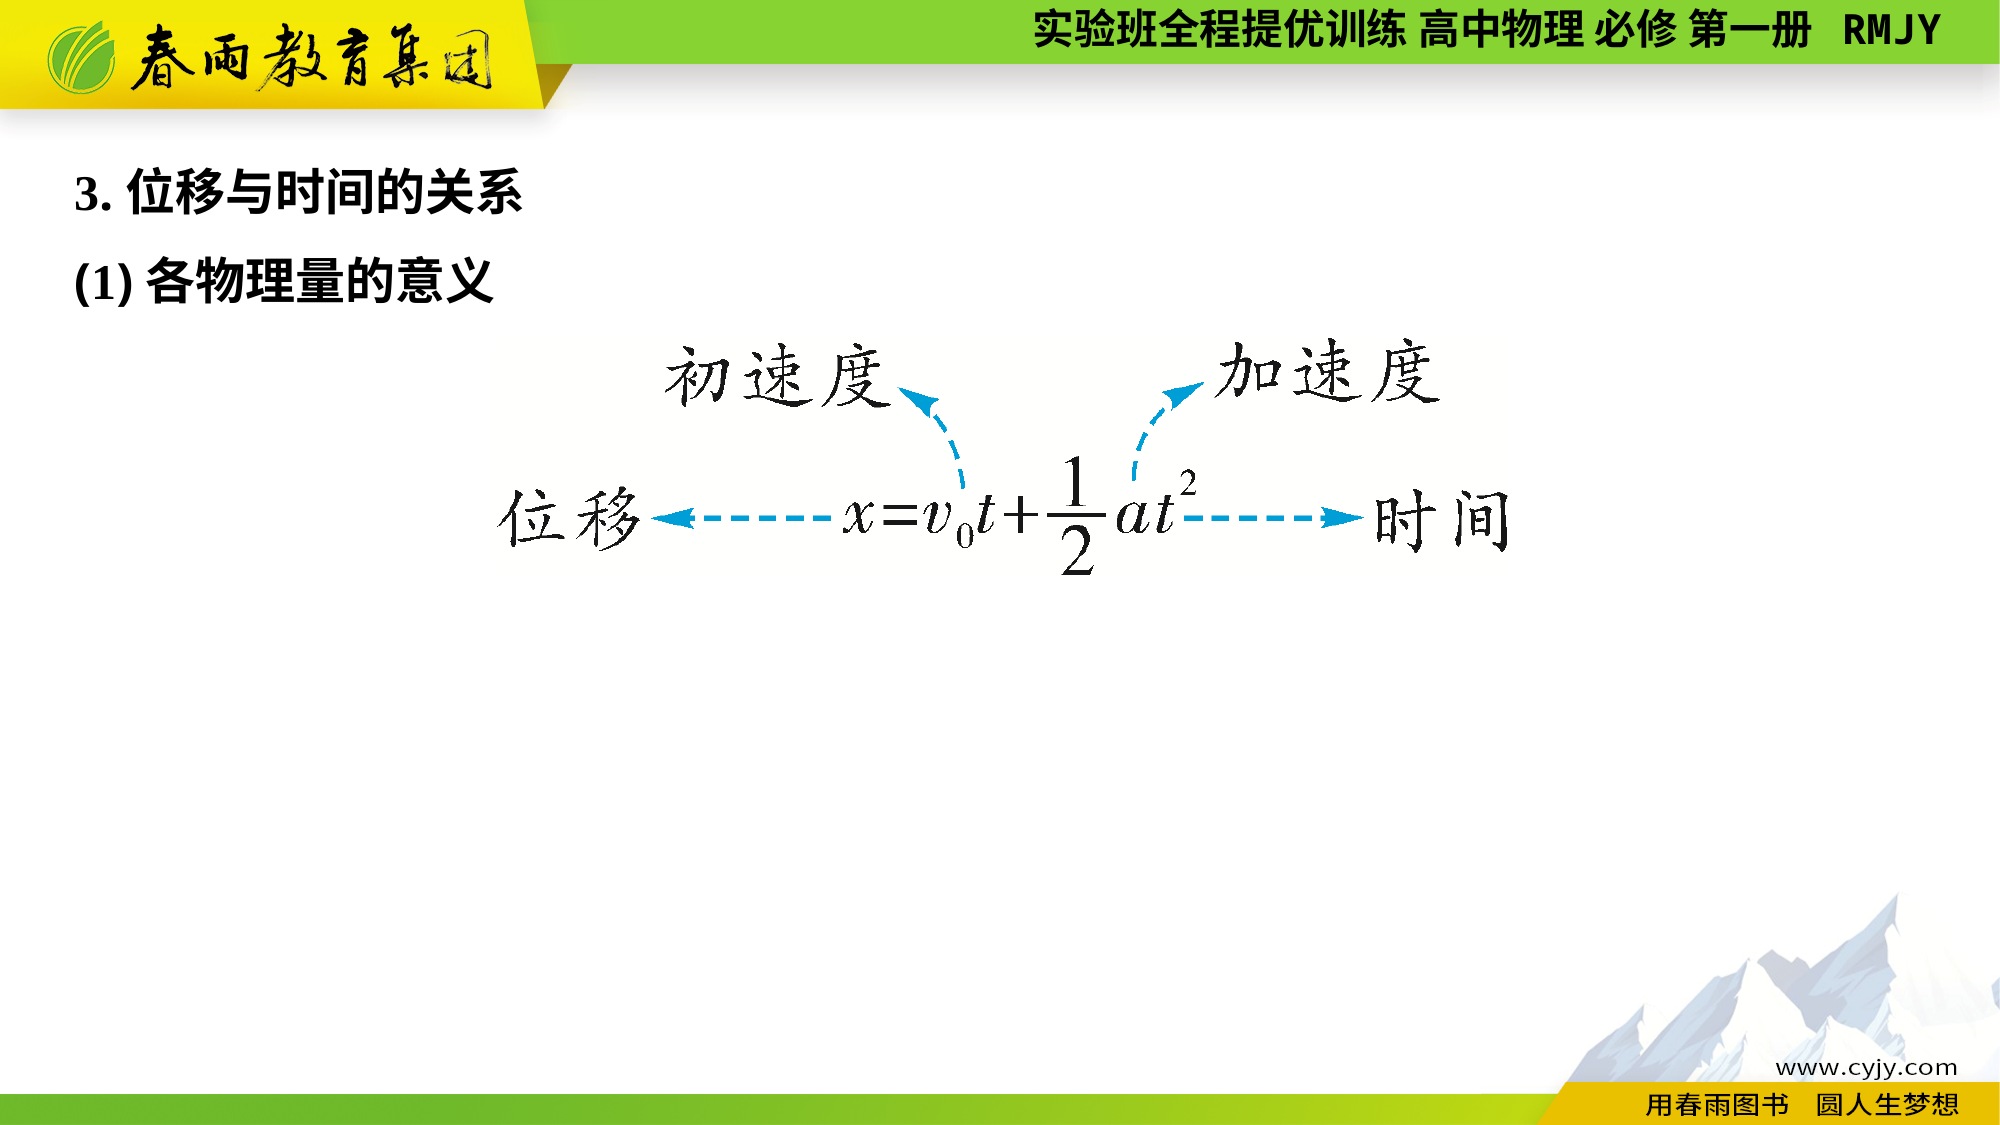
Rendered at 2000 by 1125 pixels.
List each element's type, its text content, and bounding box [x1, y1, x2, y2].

picture [0, 0, 2000, 1125]
list 3.位移与时间的关系 (1)各物理量的意义 [59, 122, 1944, 320]
